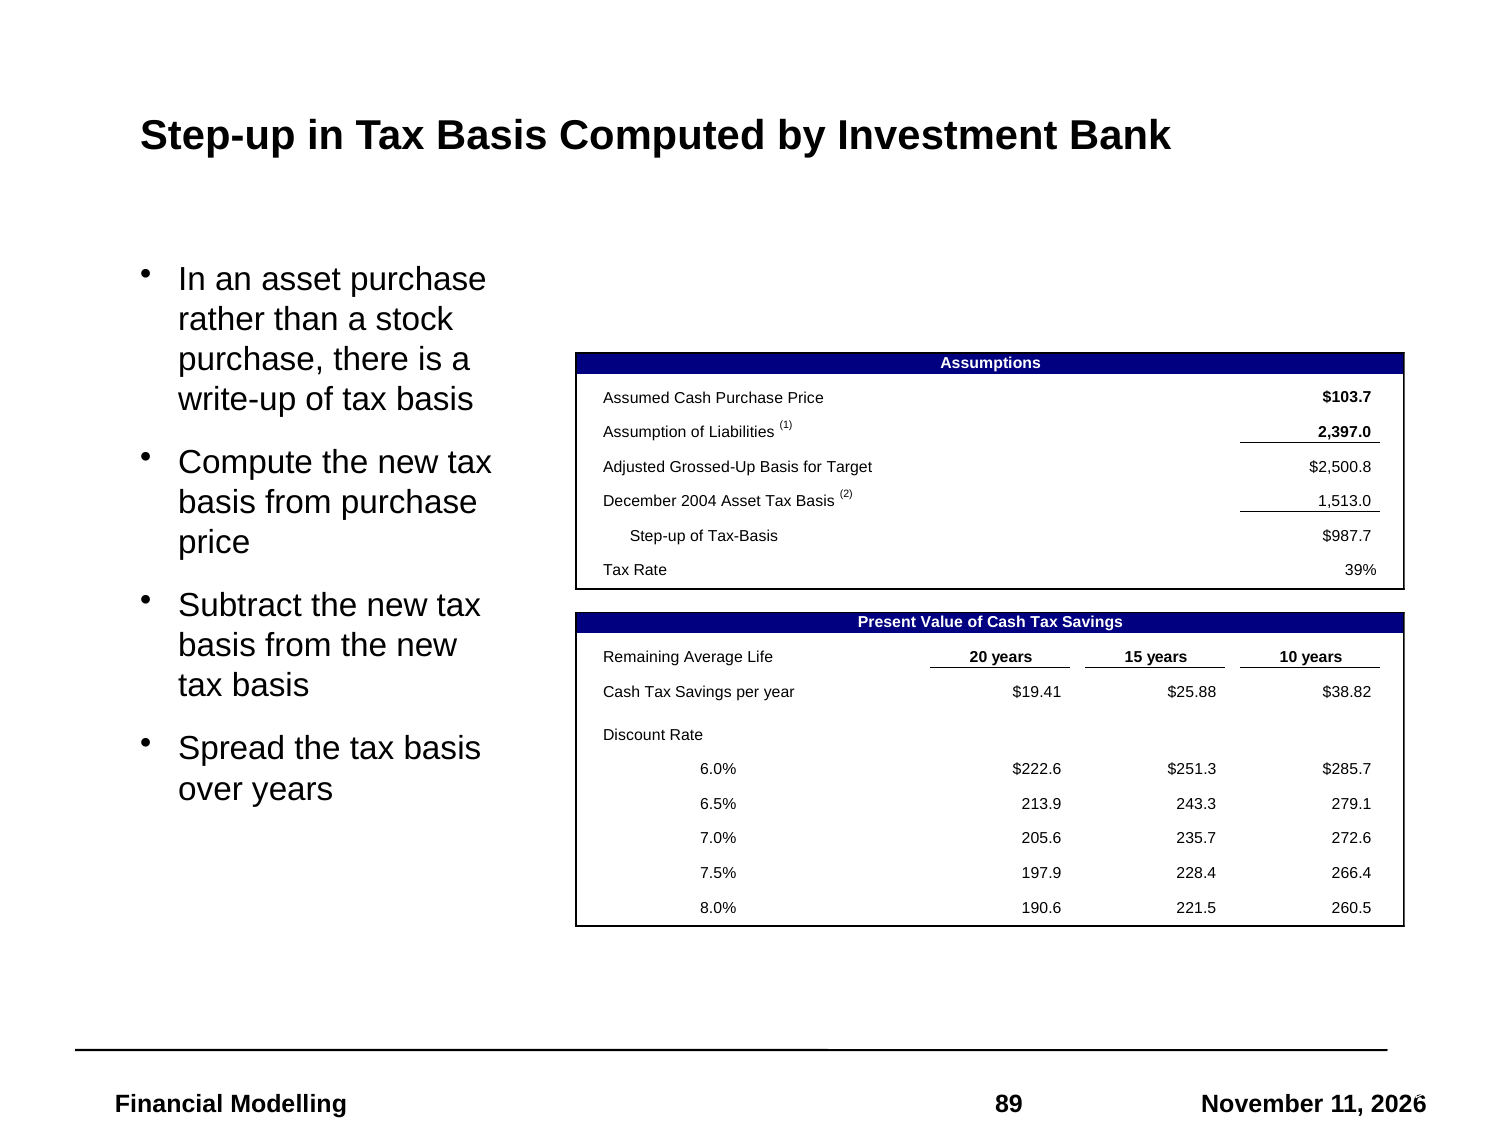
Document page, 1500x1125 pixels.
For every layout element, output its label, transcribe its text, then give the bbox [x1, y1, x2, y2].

title Step-up in Tax Basis Computed by Investment Bank [124, 99, 1413, 226]
list In an asset purchase rather than a stock purchase, there is a write-up of tax basis Compute the new tax basis from purchase price Subtract the new tax basis from the new tax basis Spread the tax basis over years [124, 249, 526, 913]
picture [574, 351, 1405, 927]
